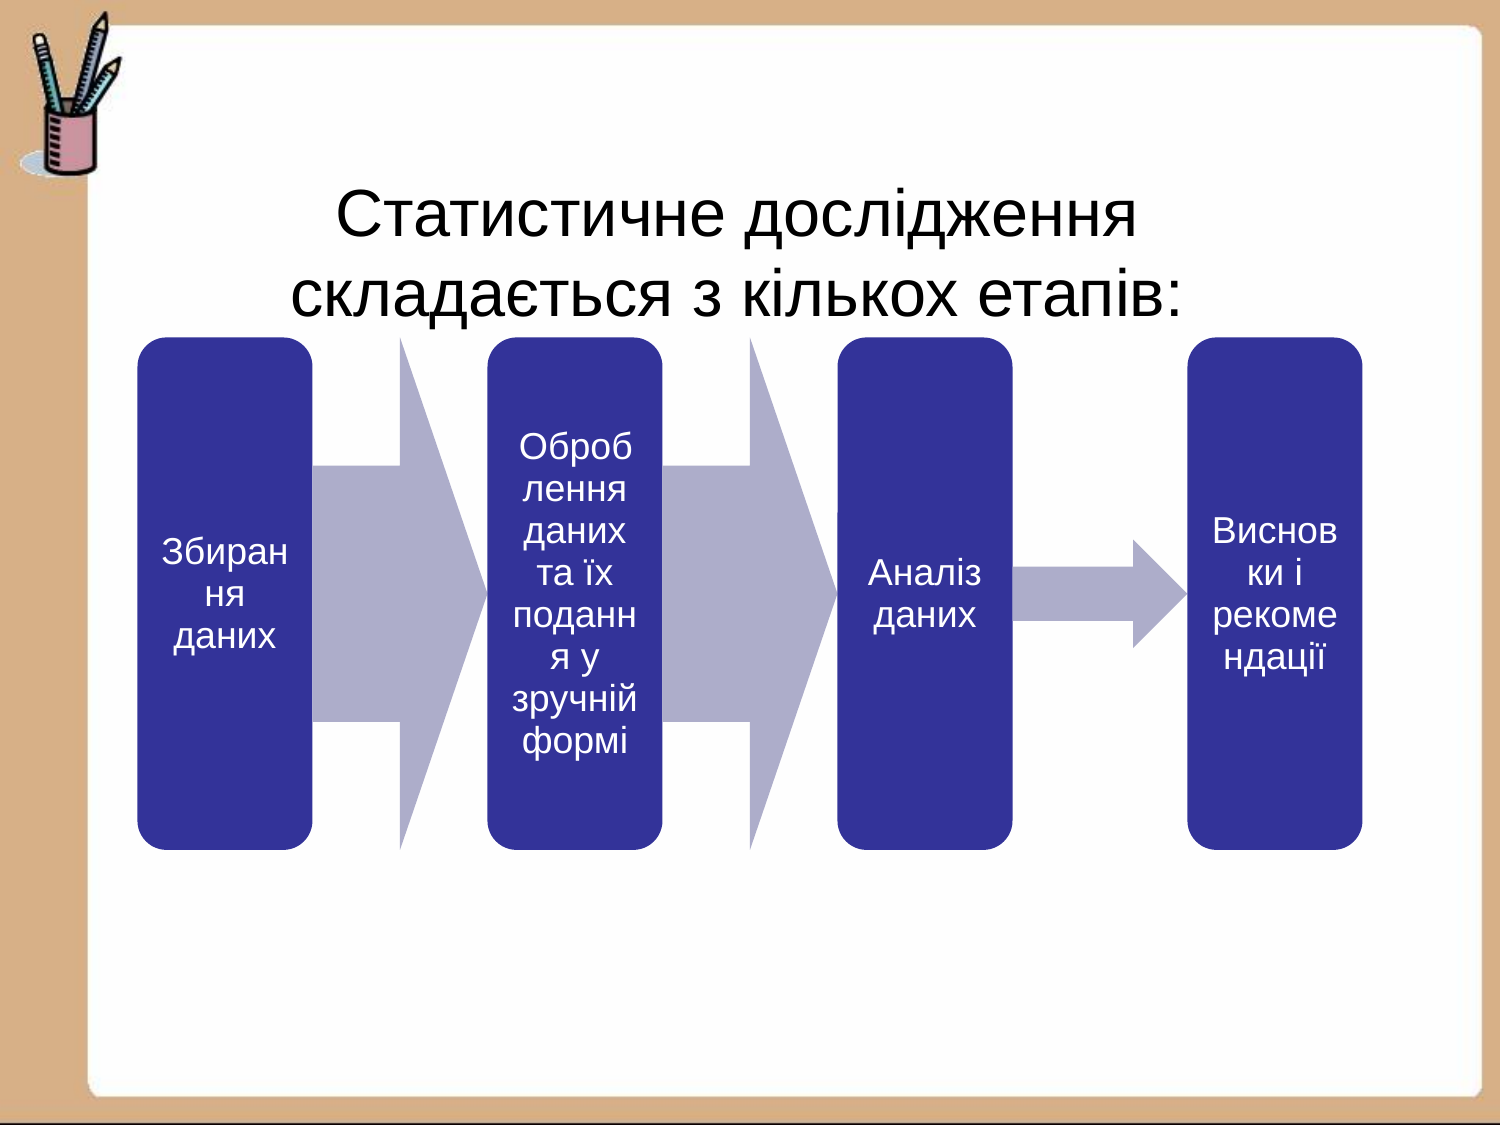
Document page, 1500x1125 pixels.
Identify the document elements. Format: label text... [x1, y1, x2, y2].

subtitle Статистичне дослідження складається з кількох етапів: [212, 162, 1263, 335]
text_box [137, 337, 1363, 851]
picture [0, 0, 1500, 1125]
